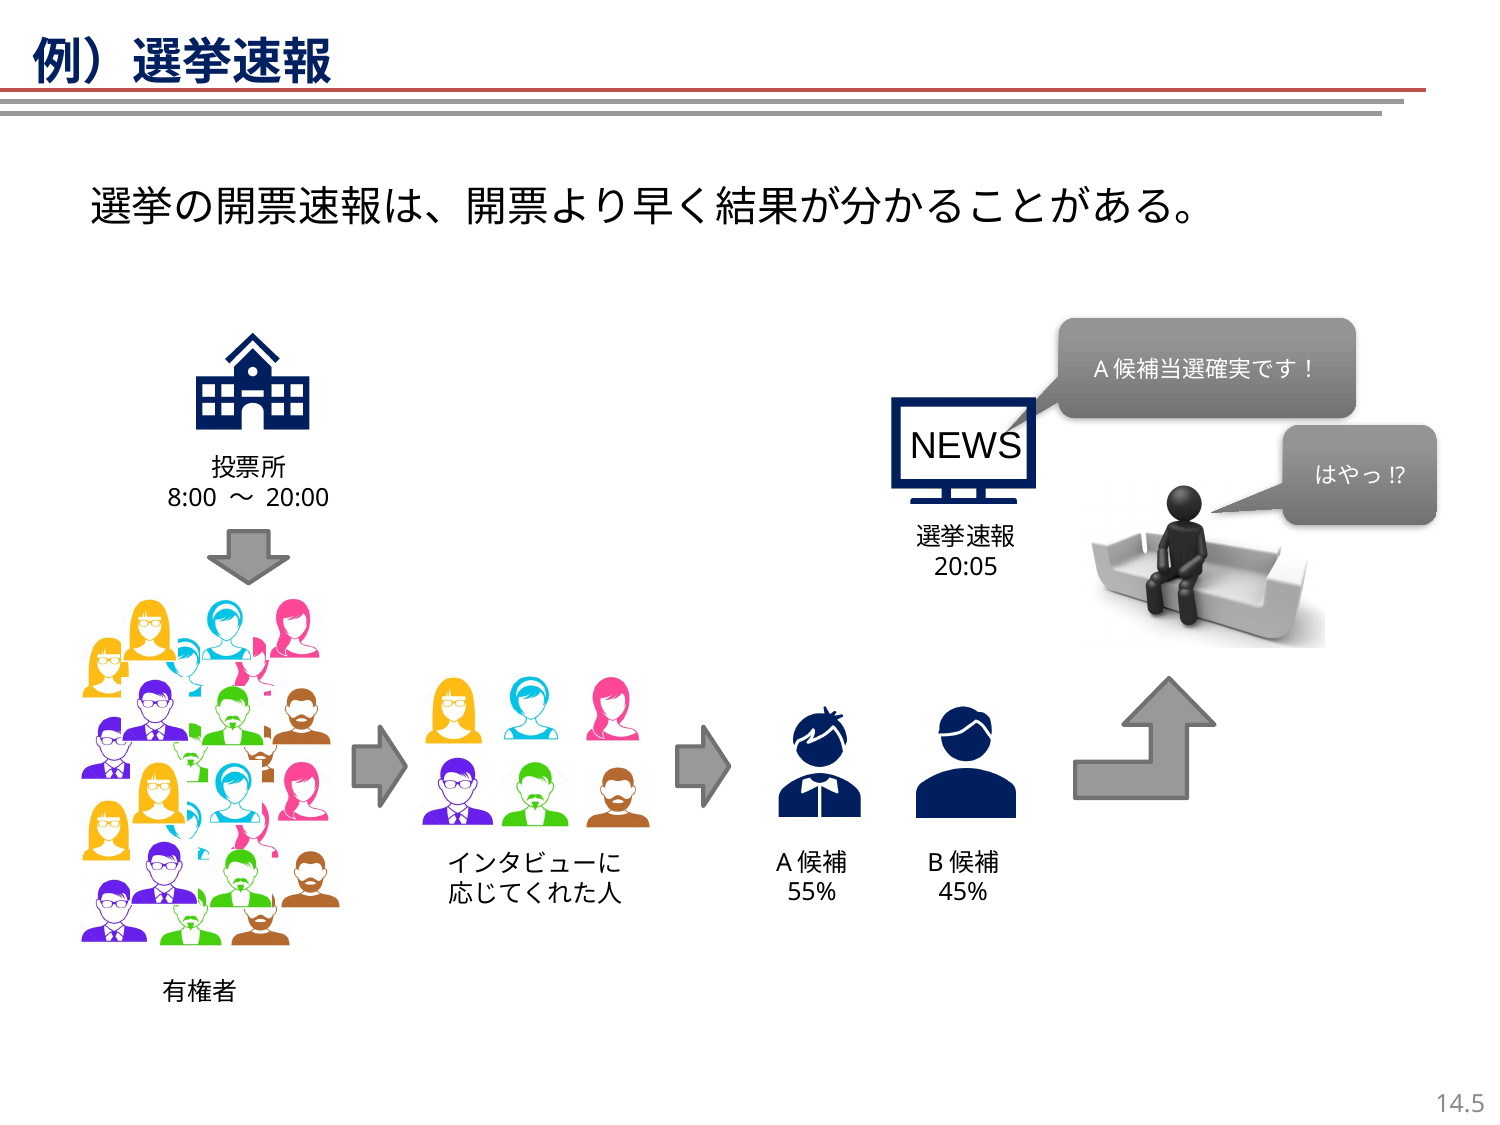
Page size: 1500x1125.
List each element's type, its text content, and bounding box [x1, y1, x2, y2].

list 選挙の開票速報は、開票より早く結果が分かることがある。 [75, 172, 1425, 310]
text_box 例）選挙速報 [17, 21, 1459, 151]
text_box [80, 305, 1438, 1014]
slide_number 4 [1381, 1069, 1500, 1125]
